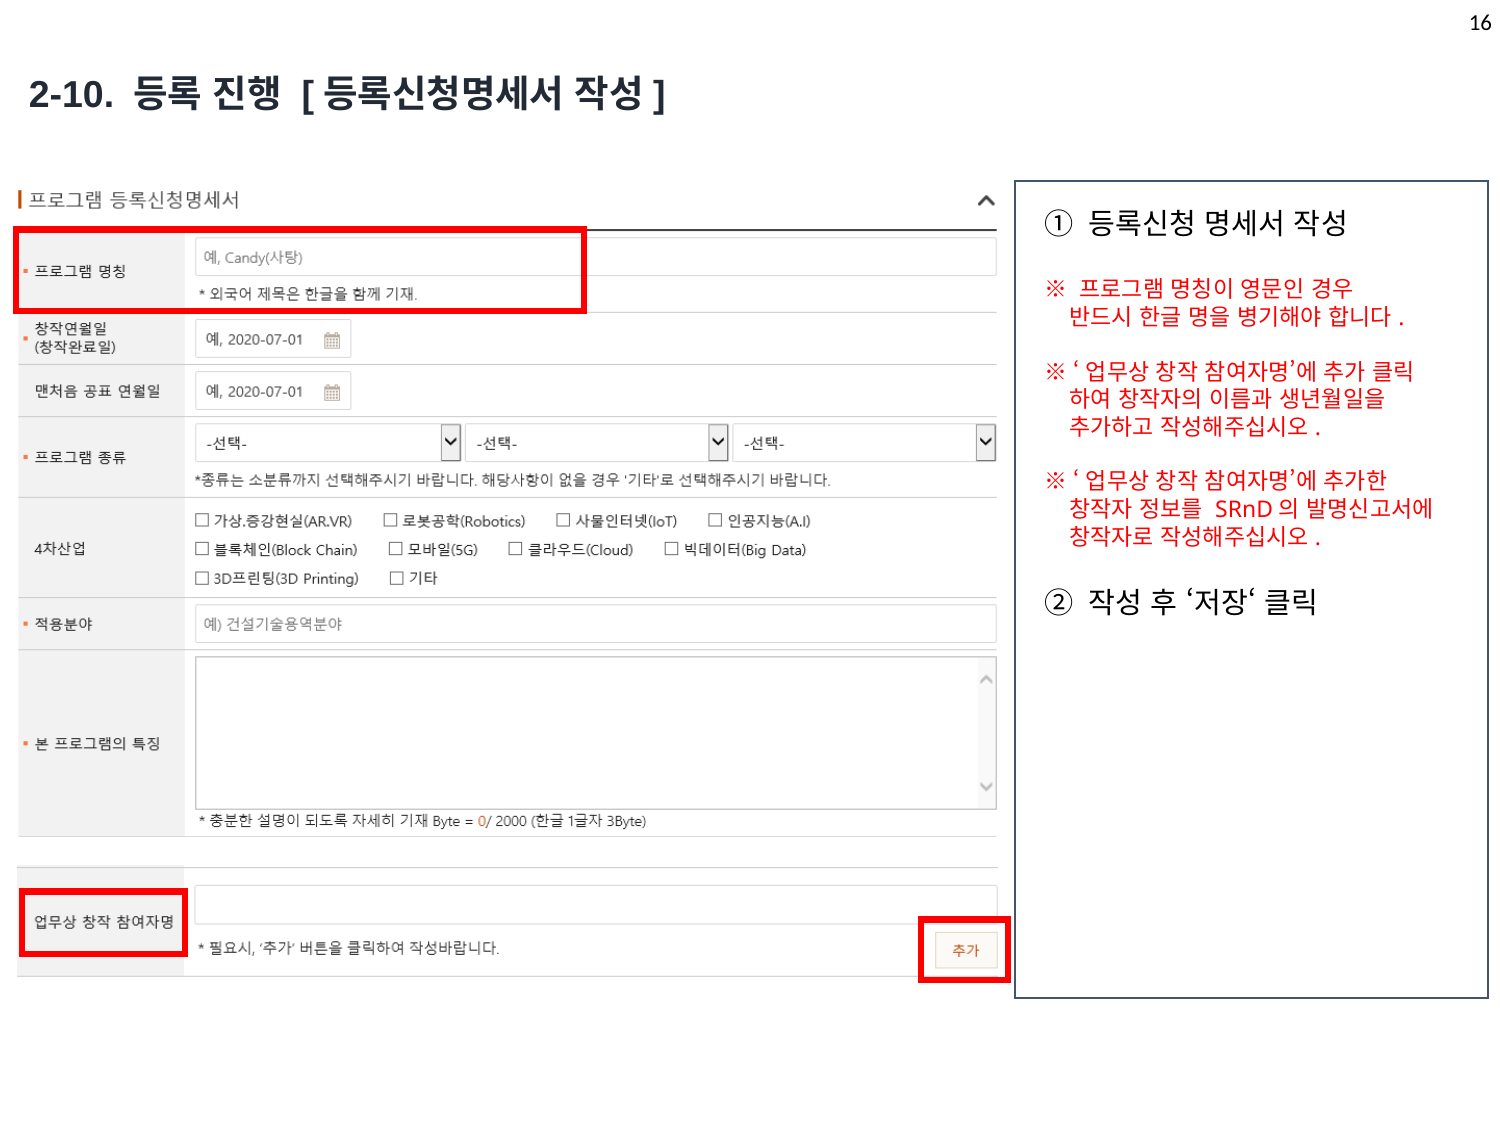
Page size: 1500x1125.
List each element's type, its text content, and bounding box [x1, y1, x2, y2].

text_box [920, 918, 1009, 981]
text_box 1 [1014, 180, 1489, 999]
text_box 16 [1453, 0, 1500, 43]
text_box ① 등록신청 명세서 작성 ※ 프로그램 명칭이 영문인 경우 반드시 한글 명을 병기해야 합니다. ※ ‘업무상 창작 참여자명’에 추가 클릭 하여 창작자의 이름과 생년월일을 추가하고 작성해주십시오. ※ ‘업무상 창작 참여자명’에 추가한 창작자 정보를 SRnD의 발명신고서에 창작자로 작성해주십시오. ② 작성 후 ‘저장‘ 클릭 [1029, 197, 1470, 627]
text_box 2-10. 등록 진행 [등록신청명세서 작성] [14, 62, 681, 123]
picture [10, 181, 1003, 837]
picture [16, 865, 1003, 980]
